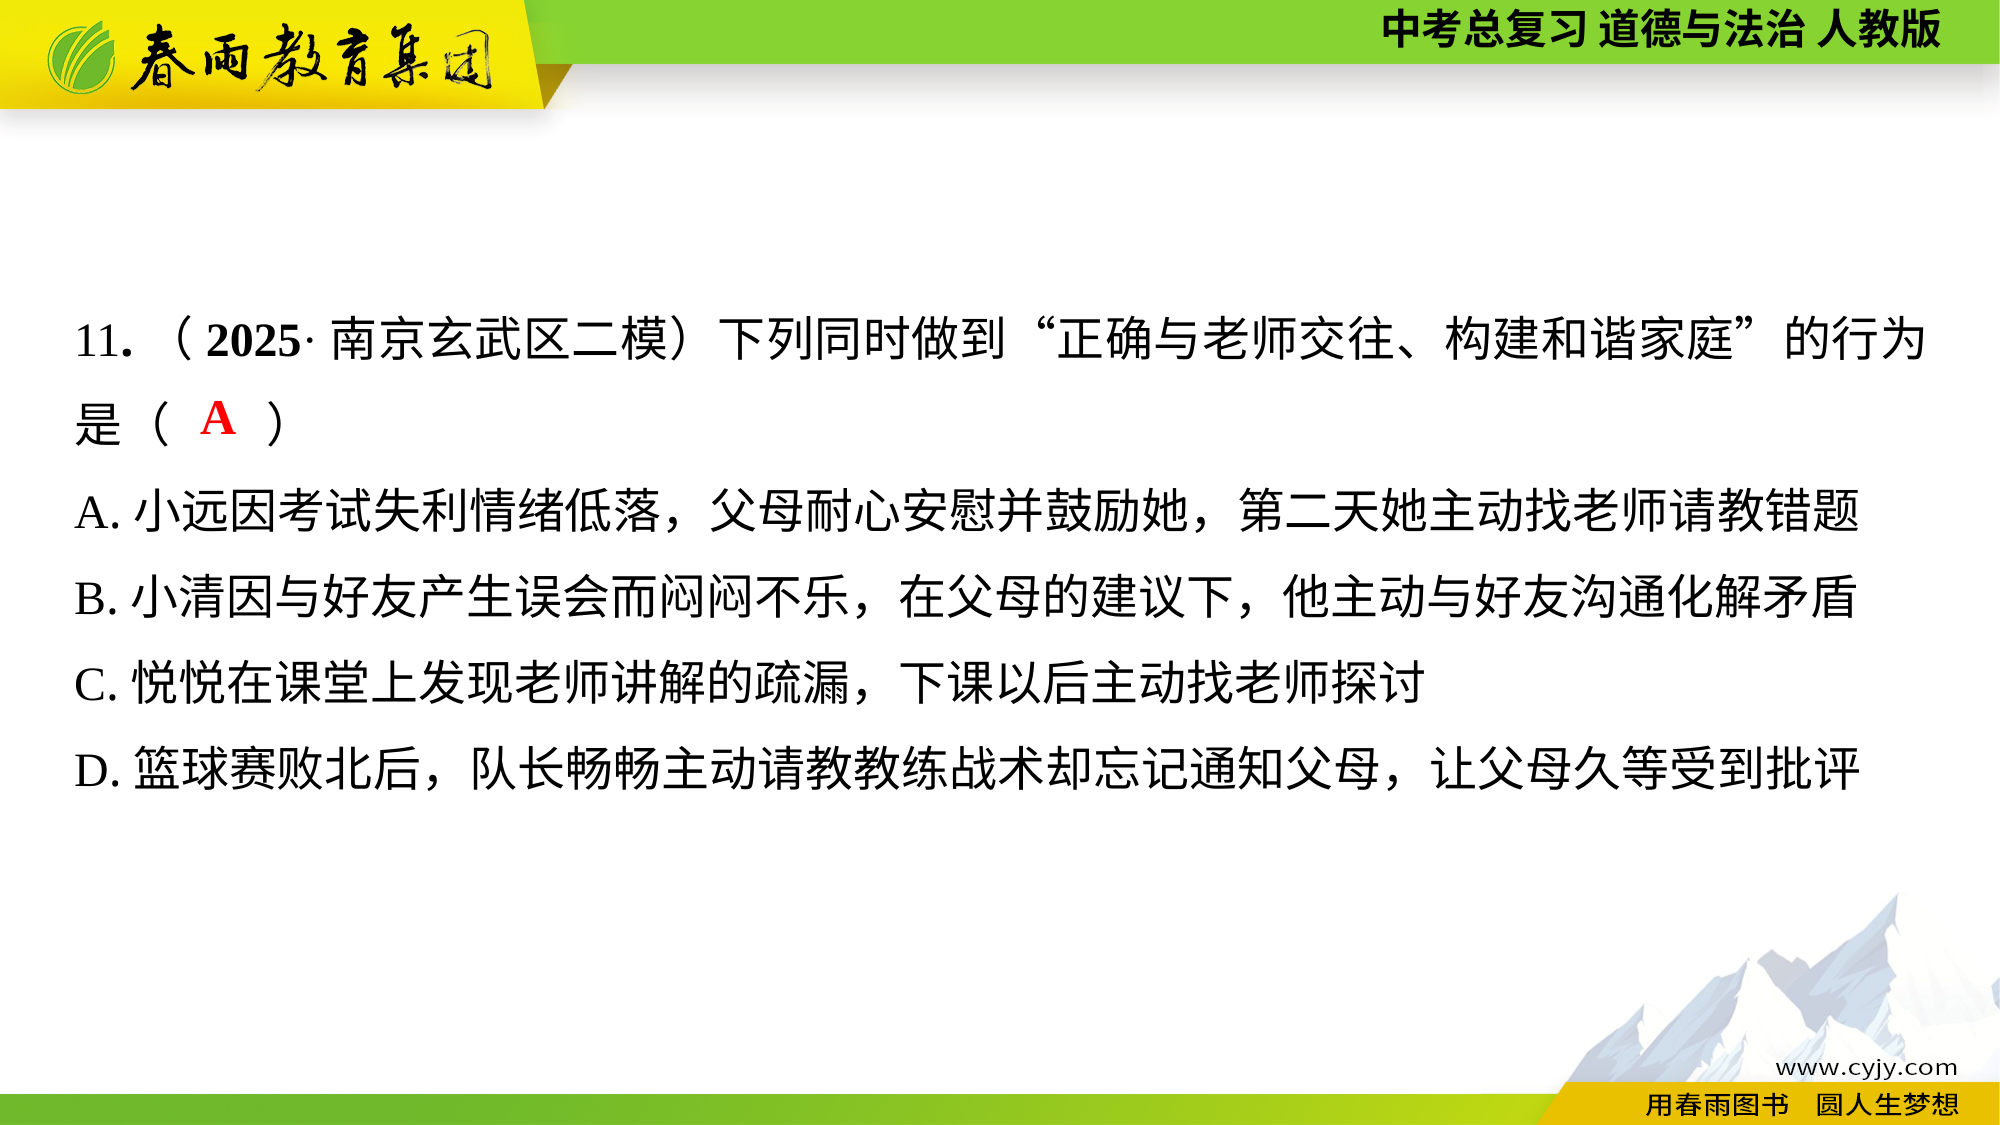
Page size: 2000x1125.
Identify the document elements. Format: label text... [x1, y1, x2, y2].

picture [0, 0, 2000, 1125]
list 11.（2025·南京玄武区二模）下列同时做到“正确与老师交往、构建和谐家庭”的行为是（ ） A.小远因考试失利情绪低落，父母耐心安慰并鼓励她，第二天她主动找老师请教错题 B.小清因与好友产生误会而闷闷不乐，在父母的建议下，他主动与好友沟通化解矛盾 C.悦悦在课堂上发现老师讲解的疏漏，下课以后主动找老师探讨 D.篮球赛败北后，队长畅畅主动请教教练战术却忘记通知父母，让父母久等受到批评 [59, 272, 1944, 799]
text_box A [185, 377, 252, 452]
